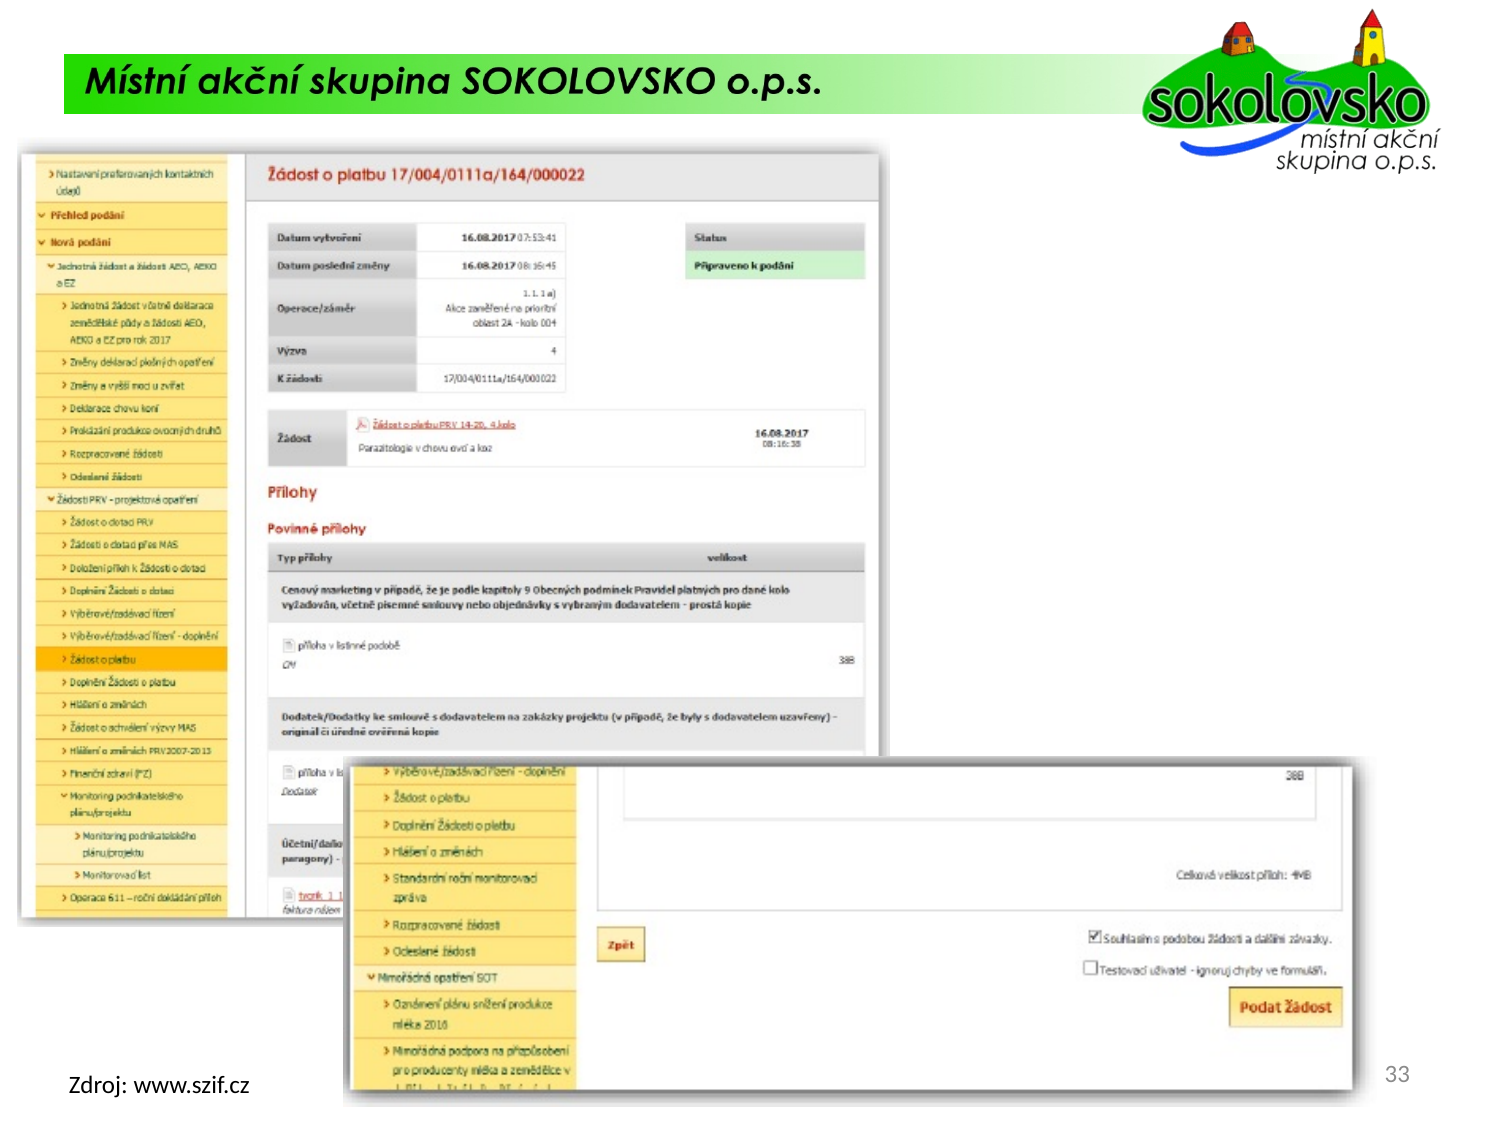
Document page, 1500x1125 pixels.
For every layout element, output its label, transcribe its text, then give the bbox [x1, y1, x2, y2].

text_box Zdroj: www.szif.cz [54, 1061, 266, 1106]
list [17, 136, 890, 927]
slide_number 33 [1382, 1042, 1425, 1103]
picture [64, 0, 1455, 197]
picture [342, 756, 1378, 1107]
